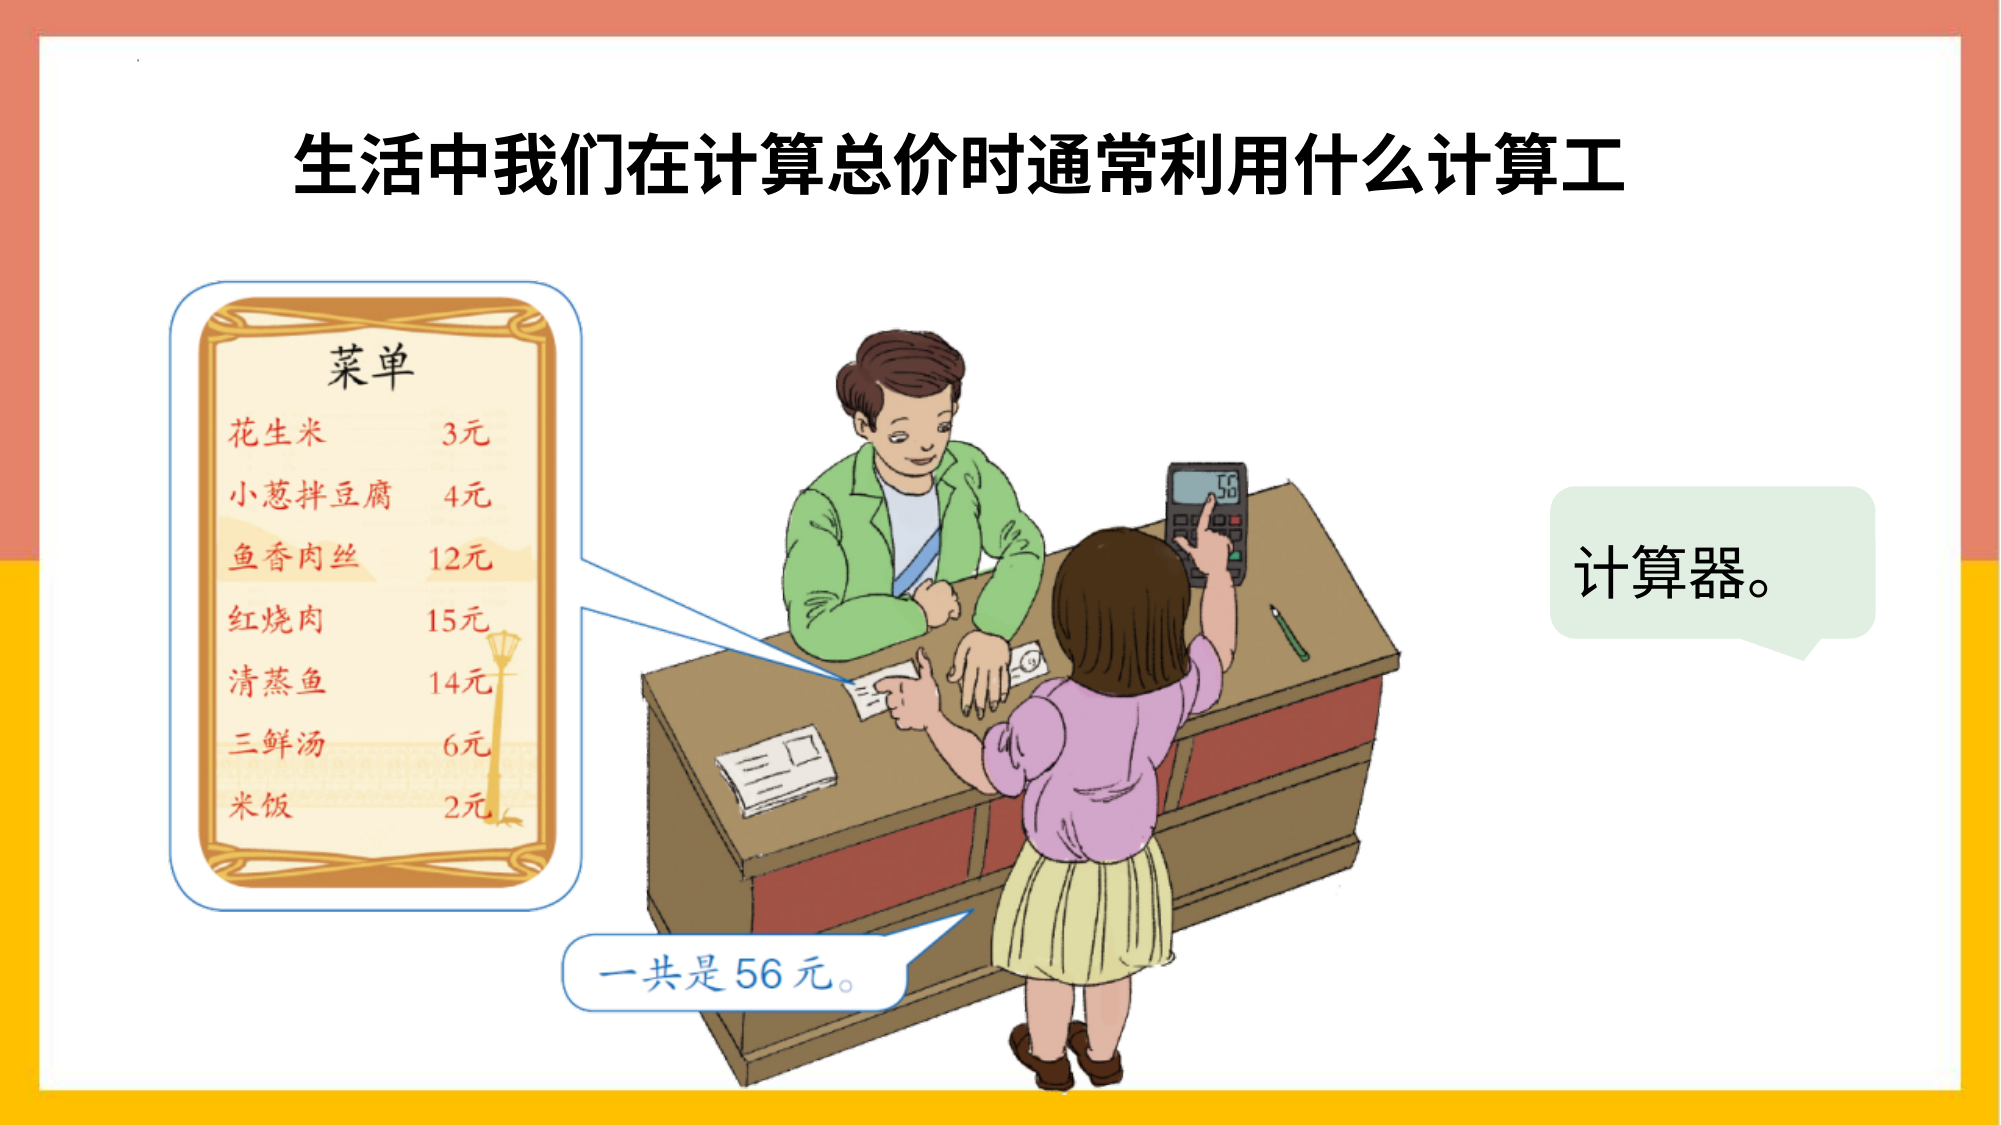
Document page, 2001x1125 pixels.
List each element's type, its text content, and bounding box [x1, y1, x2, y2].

text_box 计算器。 [1550, 486, 1876, 662]
picture [0, 0, 2001, 1125]
text_box 生活中我们在计算总价时通常利用什么计算工具？ [216, 115, 1715, 291]
text_box [1712, 200, 2000, 370]
